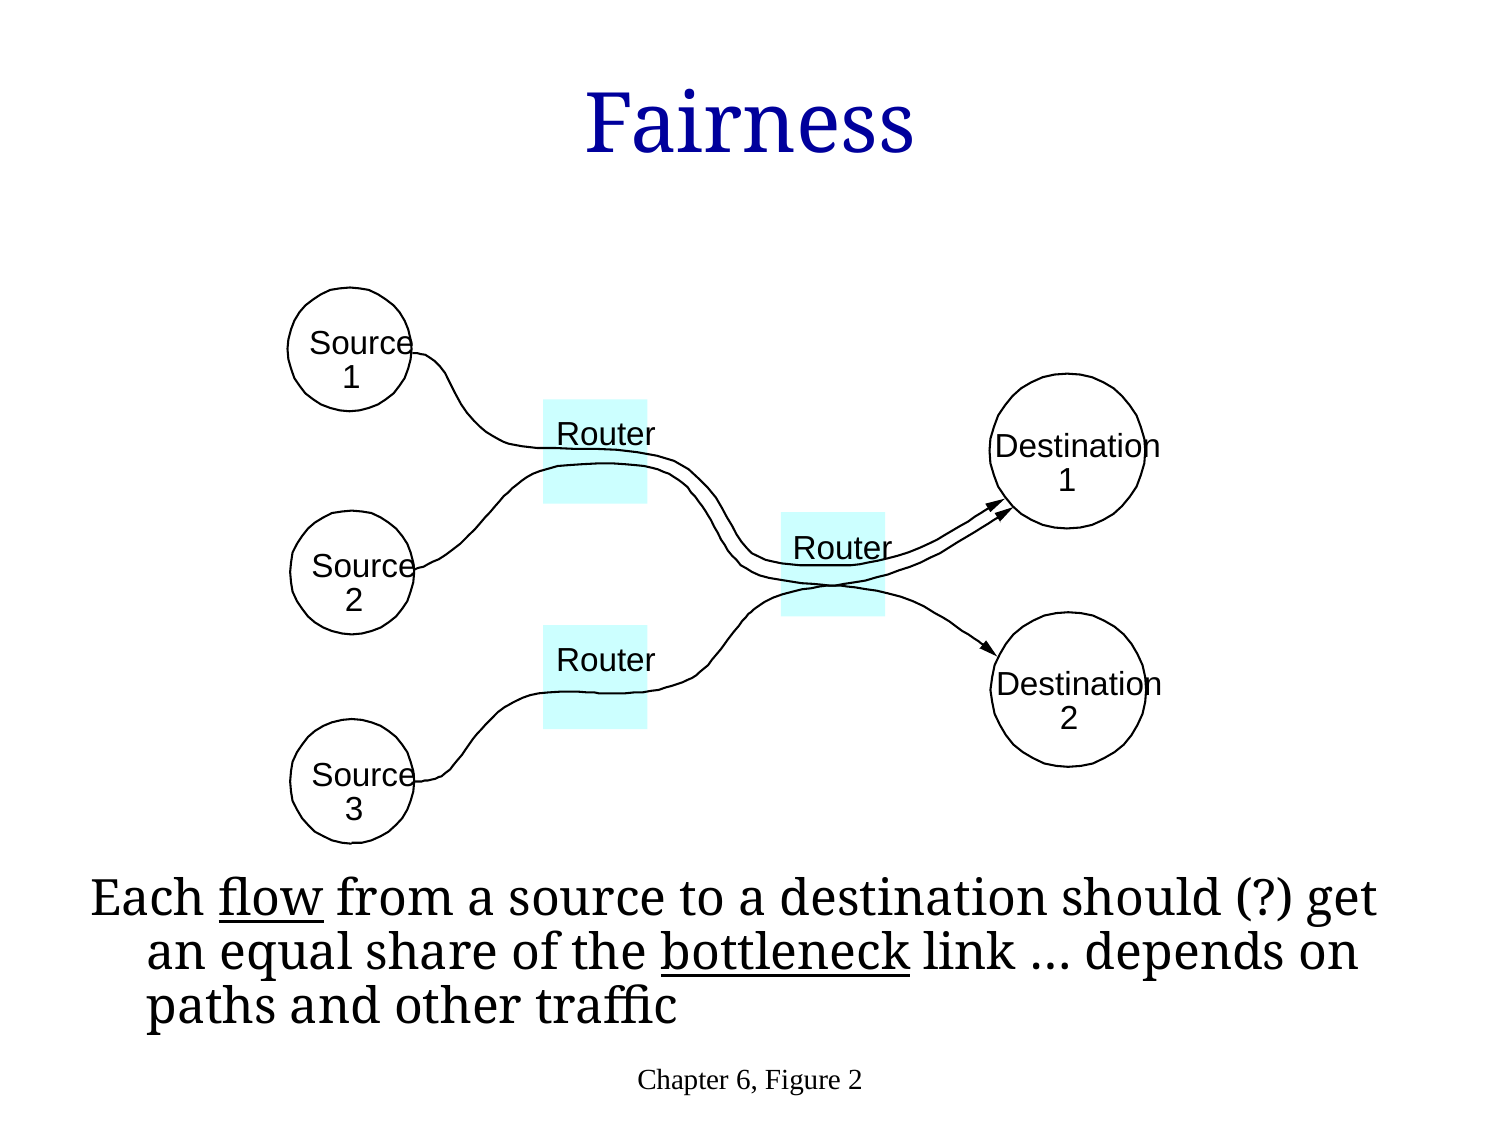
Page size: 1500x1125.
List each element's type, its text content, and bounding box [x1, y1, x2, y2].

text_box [287, 287, 1163, 844]
list Each flow from a source to a destination should (?) get an equal share of the bottleneck link … depends on paths and other traffic [74, 219, 1426, 963]
footer Chapter 6, Figure 2 [512, 1024, 988, 1103]
title Fairness [74, 47, 1426, 191]
